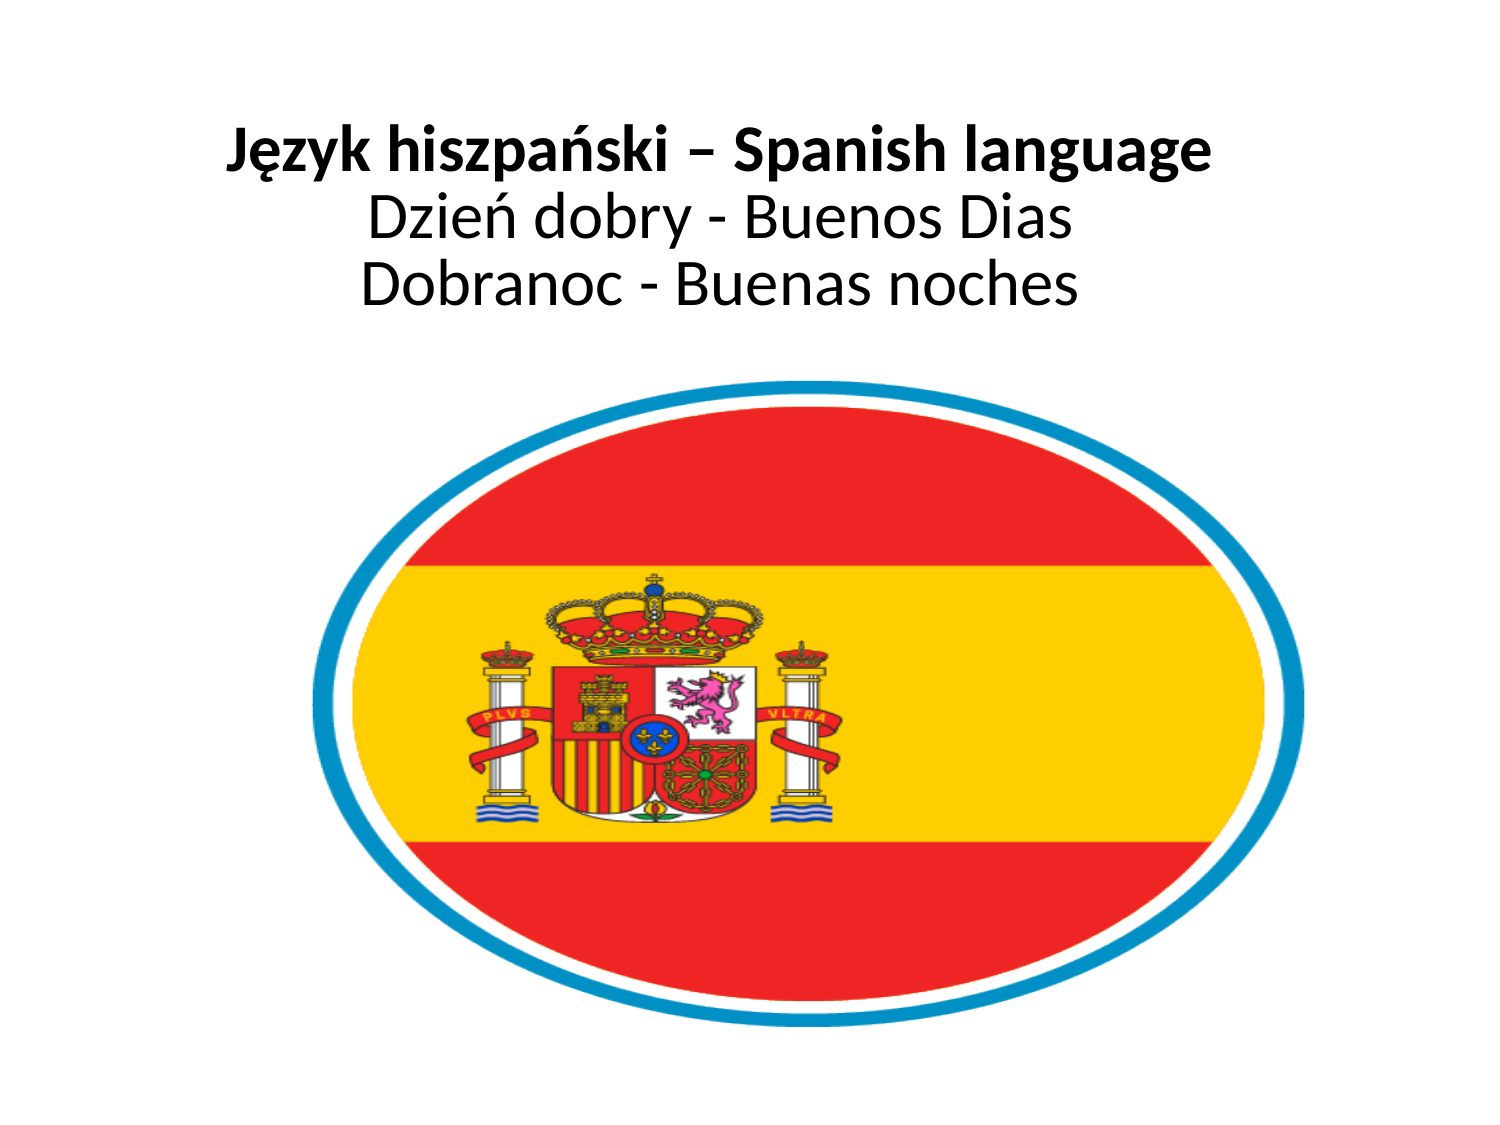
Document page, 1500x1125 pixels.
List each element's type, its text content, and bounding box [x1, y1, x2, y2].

picture [300, 373, 1318, 1036]
title Język hiszpański – Spanish language Dzień dobry - Buenos Dias Dobranoc - Buenas noches [64, 90, 1376, 421]
